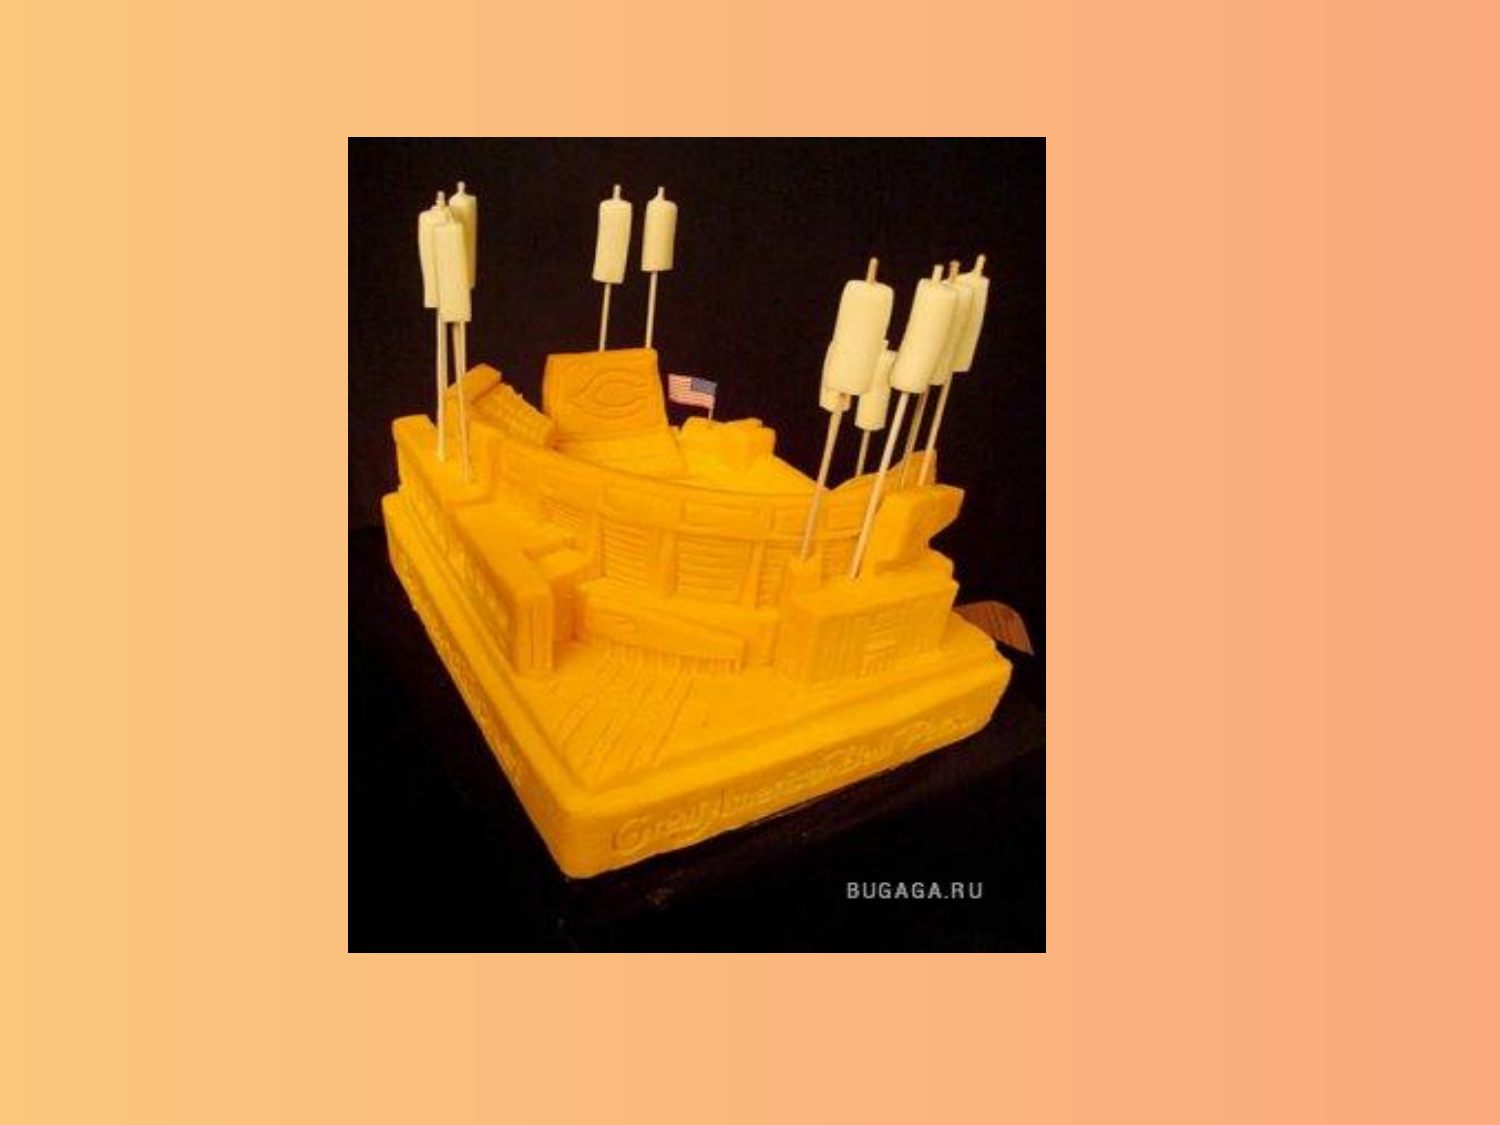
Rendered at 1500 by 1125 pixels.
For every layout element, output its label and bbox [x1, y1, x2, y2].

picture [348, 136, 1046, 953]
